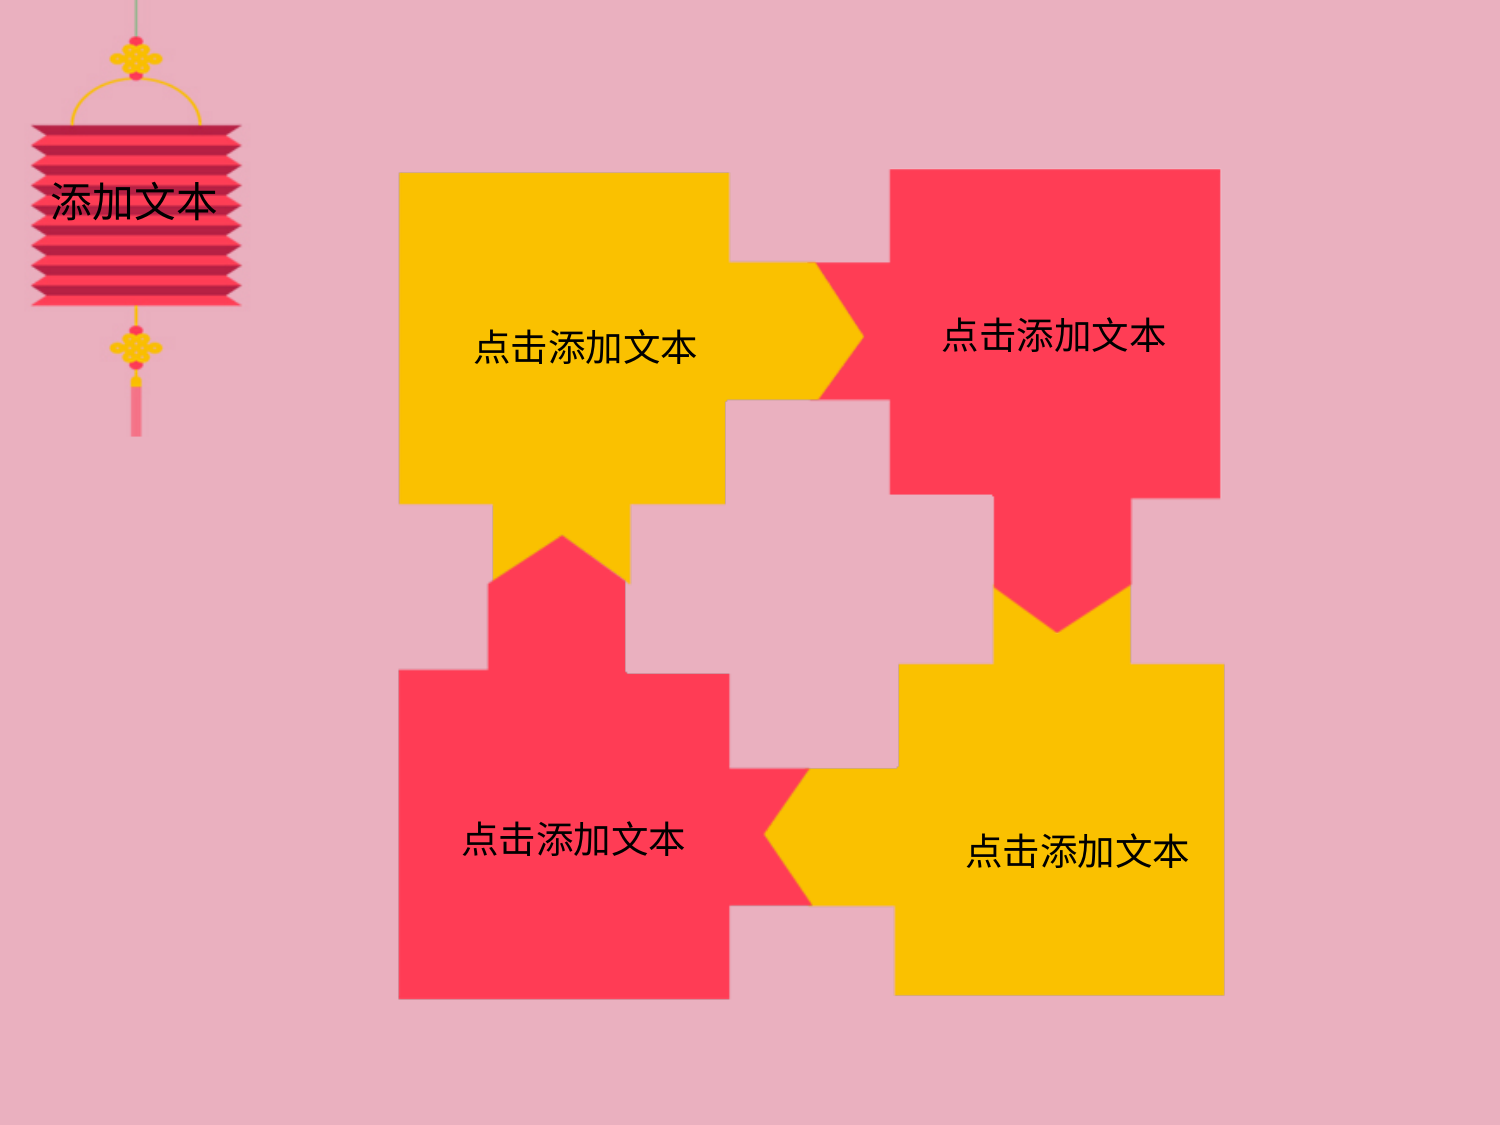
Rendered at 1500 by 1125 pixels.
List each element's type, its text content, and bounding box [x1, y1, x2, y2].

text_box 添加文本 [36, 168, 233, 234]
picture [0, 0, 1500, 1125]
